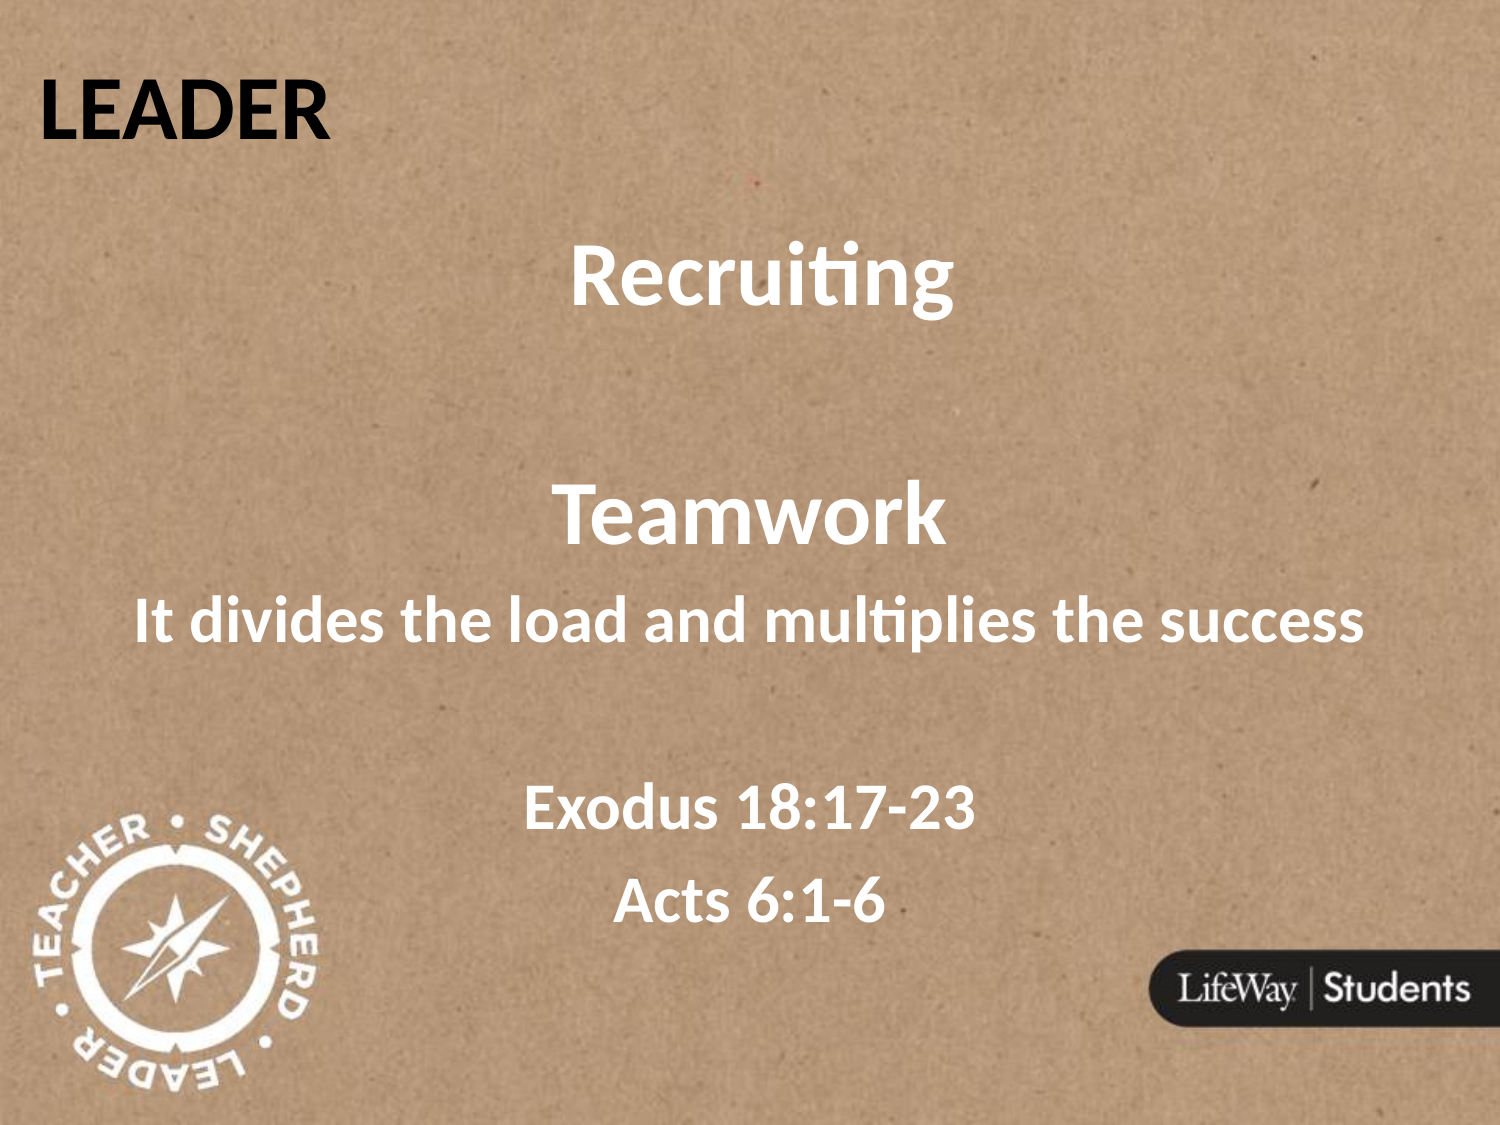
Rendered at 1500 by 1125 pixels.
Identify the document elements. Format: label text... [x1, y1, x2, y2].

text_box LEADER [24, 0, 963, 205]
list Teamwork It divides the load and multiplies the success Exodus 18:17-23 Acts 6:1-6 [75, 445, 1425, 1125]
title Recruiting [87, 174, 1438, 363]
picture [0, 0, 1500, 1125]
